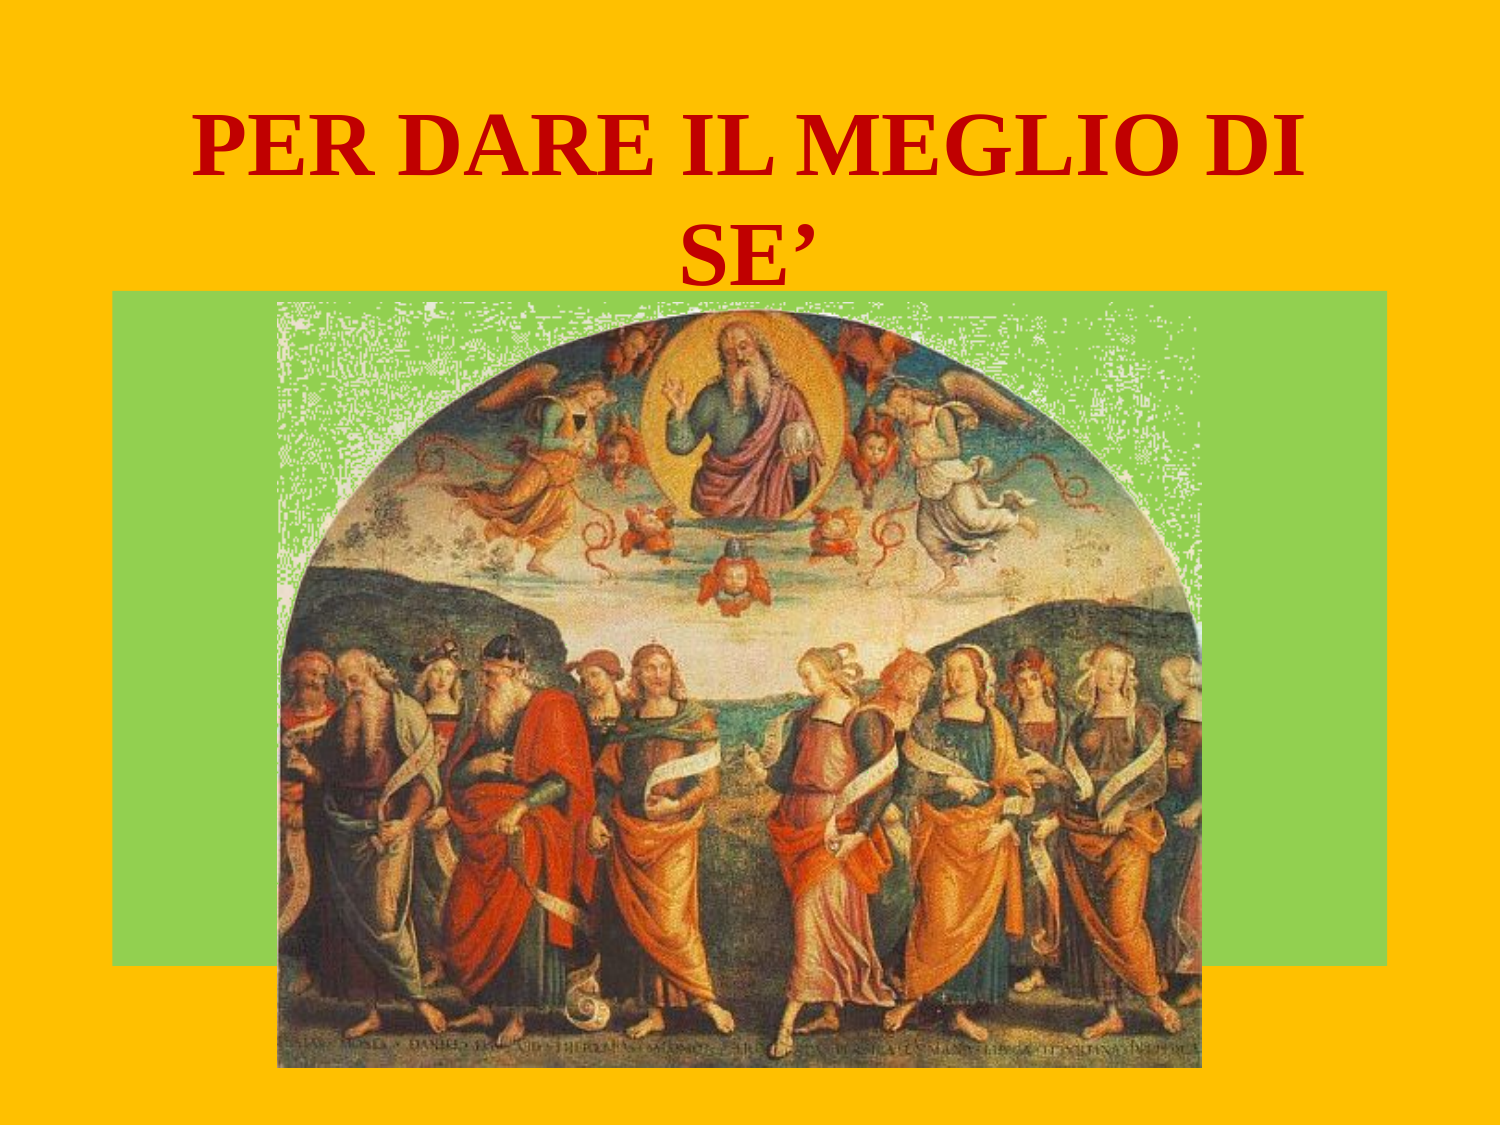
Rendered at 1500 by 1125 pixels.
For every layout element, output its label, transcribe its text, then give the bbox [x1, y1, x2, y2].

picture [277, 302, 1202, 1068]
list [111, 290, 1388, 967]
title Per dare il meglio di se’ [112, 99, 1388, 288]
